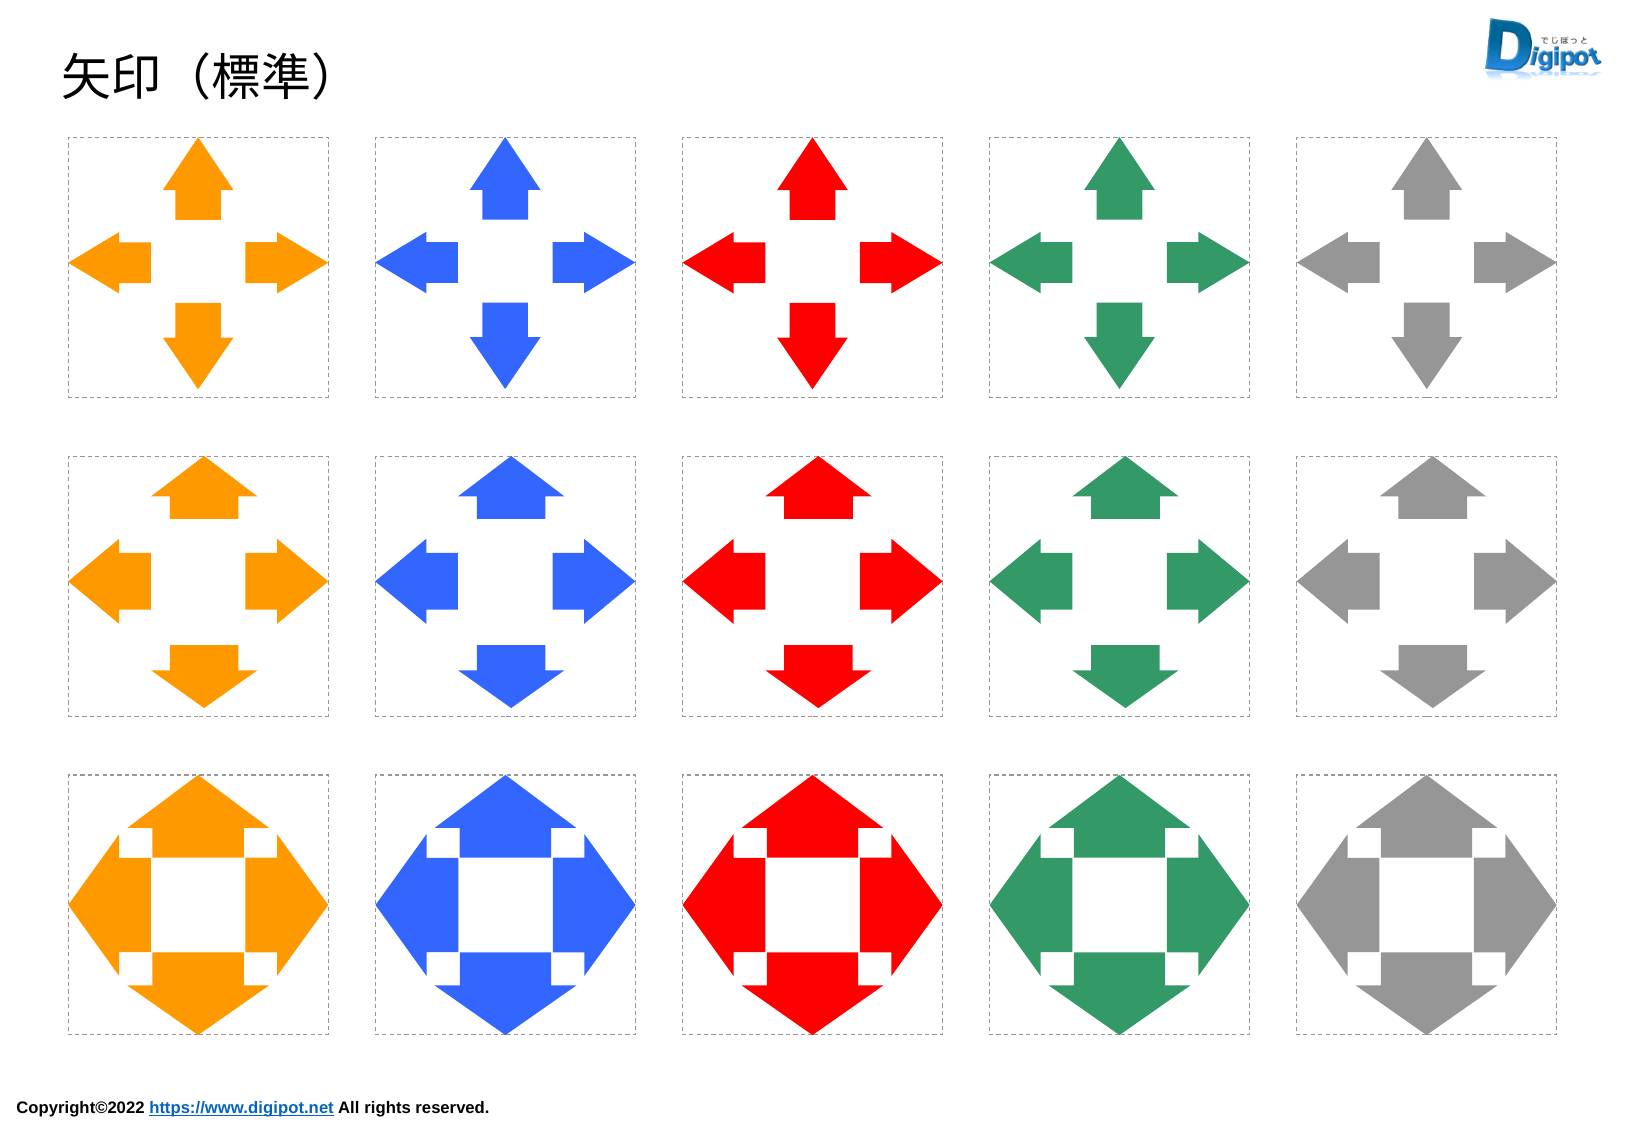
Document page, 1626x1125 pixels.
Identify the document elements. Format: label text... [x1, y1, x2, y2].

text_box [469, 302, 541, 389]
text_box [1166, 538, 1250, 624]
text_box [1084, 136, 1155, 220]
text_box [458, 645, 565, 709]
picture [1485, 18, 1602, 82]
text_box [1379, 455, 1486, 519]
text_box [127, 952, 269, 1036]
text_box [375, 538, 458, 624]
text_box [151, 645, 258, 709]
text_box [434, 774, 577, 858]
text_box [765, 645, 872, 709]
text_box [1296, 231, 1380, 294]
text_box [1072, 455, 1179, 519]
text_box [859, 232, 943, 294]
text_box [1296, 834, 1380, 977]
text_box [245, 232, 329, 294]
text_box [989, 834, 1073, 977]
text_box [245, 538, 329, 624]
text_box [859, 538, 943, 624]
text_box [1379, 645, 1486, 709]
text_box [777, 302, 848, 390]
text_box [552, 834, 636, 977]
text_box [682, 232, 766, 294]
text_box [1355, 774, 1498, 858]
text_box 矢印（標準） [46, 38, 377, 113]
text_box [1296, 538, 1380, 624]
text_box [375, 834, 459, 977]
text_box [68, 834, 151, 977]
text_box [1473, 834, 1557, 977]
text_box [162, 302, 234, 390]
text_box [989, 231, 1073, 294]
text_box [162, 137, 234, 220]
text_box [1048, 952, 1191, 1036]
text_box [682, 538, 766, 624]
text_box [1166, 834, 1250, 977]
text_box [1355, 952, 1498, 1036]
text_box [765, 455, 872, 519]
text_box [68, 232, 151, 294]
text_box [777, 137, 848, 220]
text_box [1391, 136, 1463, 220]
text_box [375, 231, 458, 294]
text_box [989, 538, 1073, 624]
text_box [68, 538, 151, 624]
text_box [1048, 774, 1191, 858]
text_box [458, 455, 565, 519]
text_box [127, 774, 269, 858]
text_box [1084, 302, 1155, 389]
text_box [859, 834, 943, 977]
text_box [245, 834, 329, 977]
text_box [552, 538, 636, 624]
text_box [741, 952, 884, 1036]
text_box [469, 136, 541, 220]
text_box [1391, 302, 1463, 389]
text_box [151, 455, 258, 519]
text_box [434, 952, 577, 1036]
text_box [1072, 645, 1179, 709]
text_box [1474, 231, 1557, 294]
text_box [552, 231, 636, 294]
text_box [741, 774, 884, 858]
text_box [1474, 538, 1557, 624]
text_box [682, 834, 766, 977]
text_box [1166, 231, 1250, 294]
